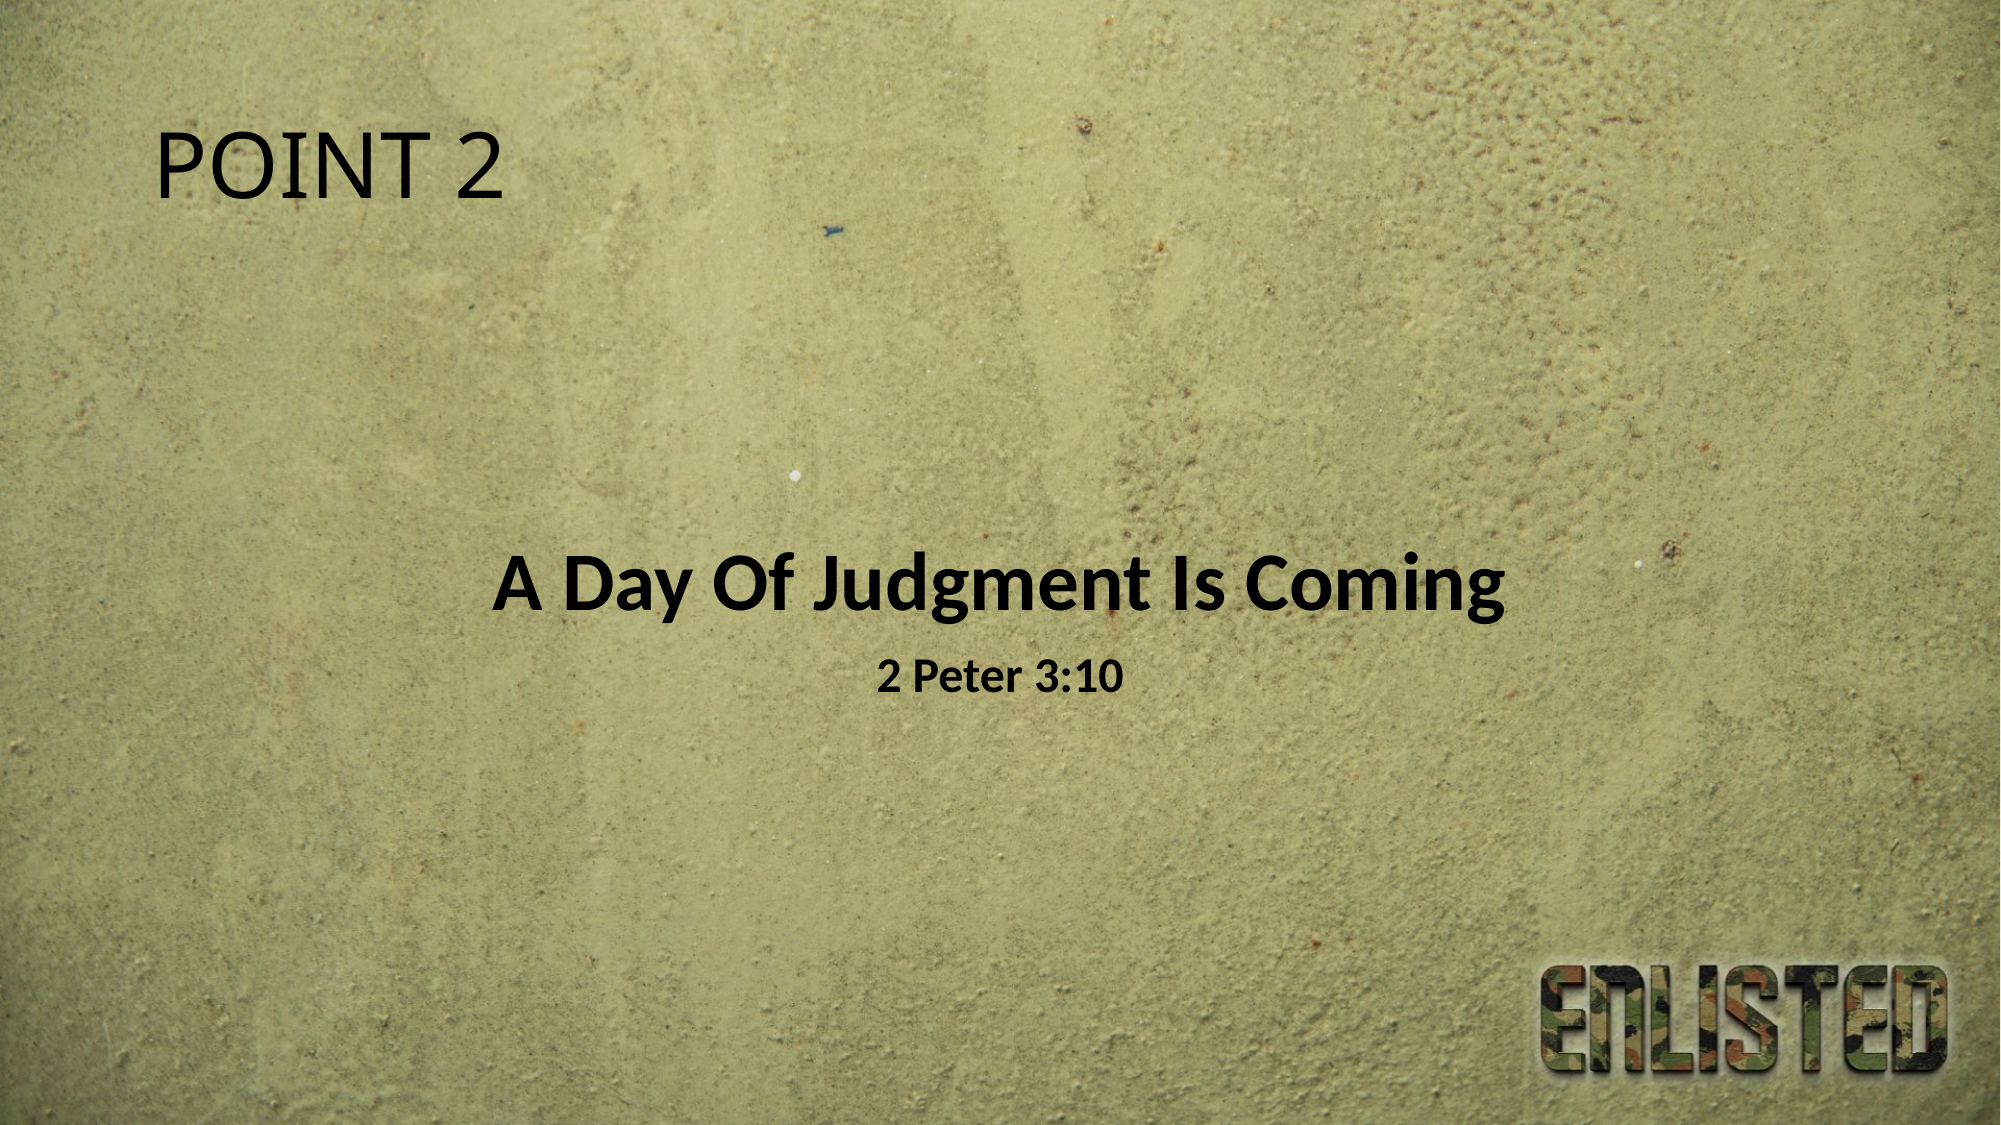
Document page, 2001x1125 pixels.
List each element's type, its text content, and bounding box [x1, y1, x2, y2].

picture [0, 0, 2001, 1125]
title POINT 2 [137, 59, 1863, 278]
list A Day Of Judgment Is Coming 2 Peter 3:10 [137, 299, 1863, 1014]
